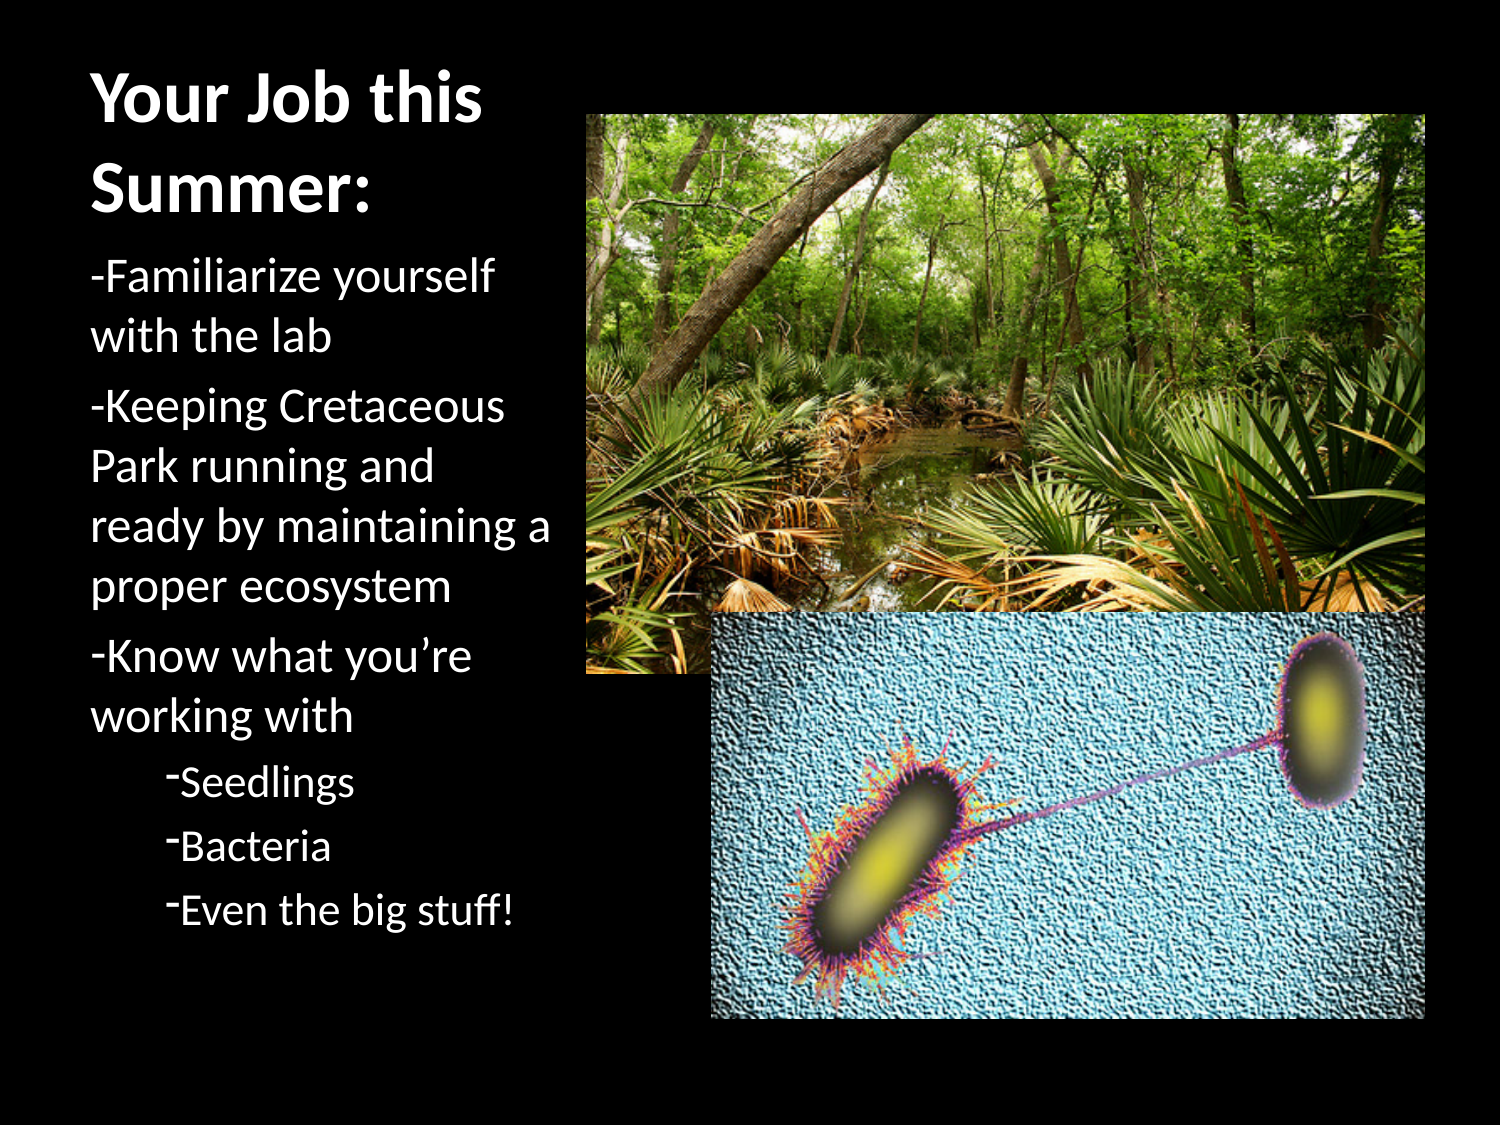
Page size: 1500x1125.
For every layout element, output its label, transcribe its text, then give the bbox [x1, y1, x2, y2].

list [586, 0, 1426, 875]
picture [710, 612, 1426, 1019]
list -Familiarize yourself with the lab -Keeping Cretaceous Park running and ready by maintaining a proper ecosystem Know what you’re working with Seedlings Bacteria Even the big stuff! [75, 235, 569, 1005]
title Your Job this Summer: [75, 44, 569, 235]
